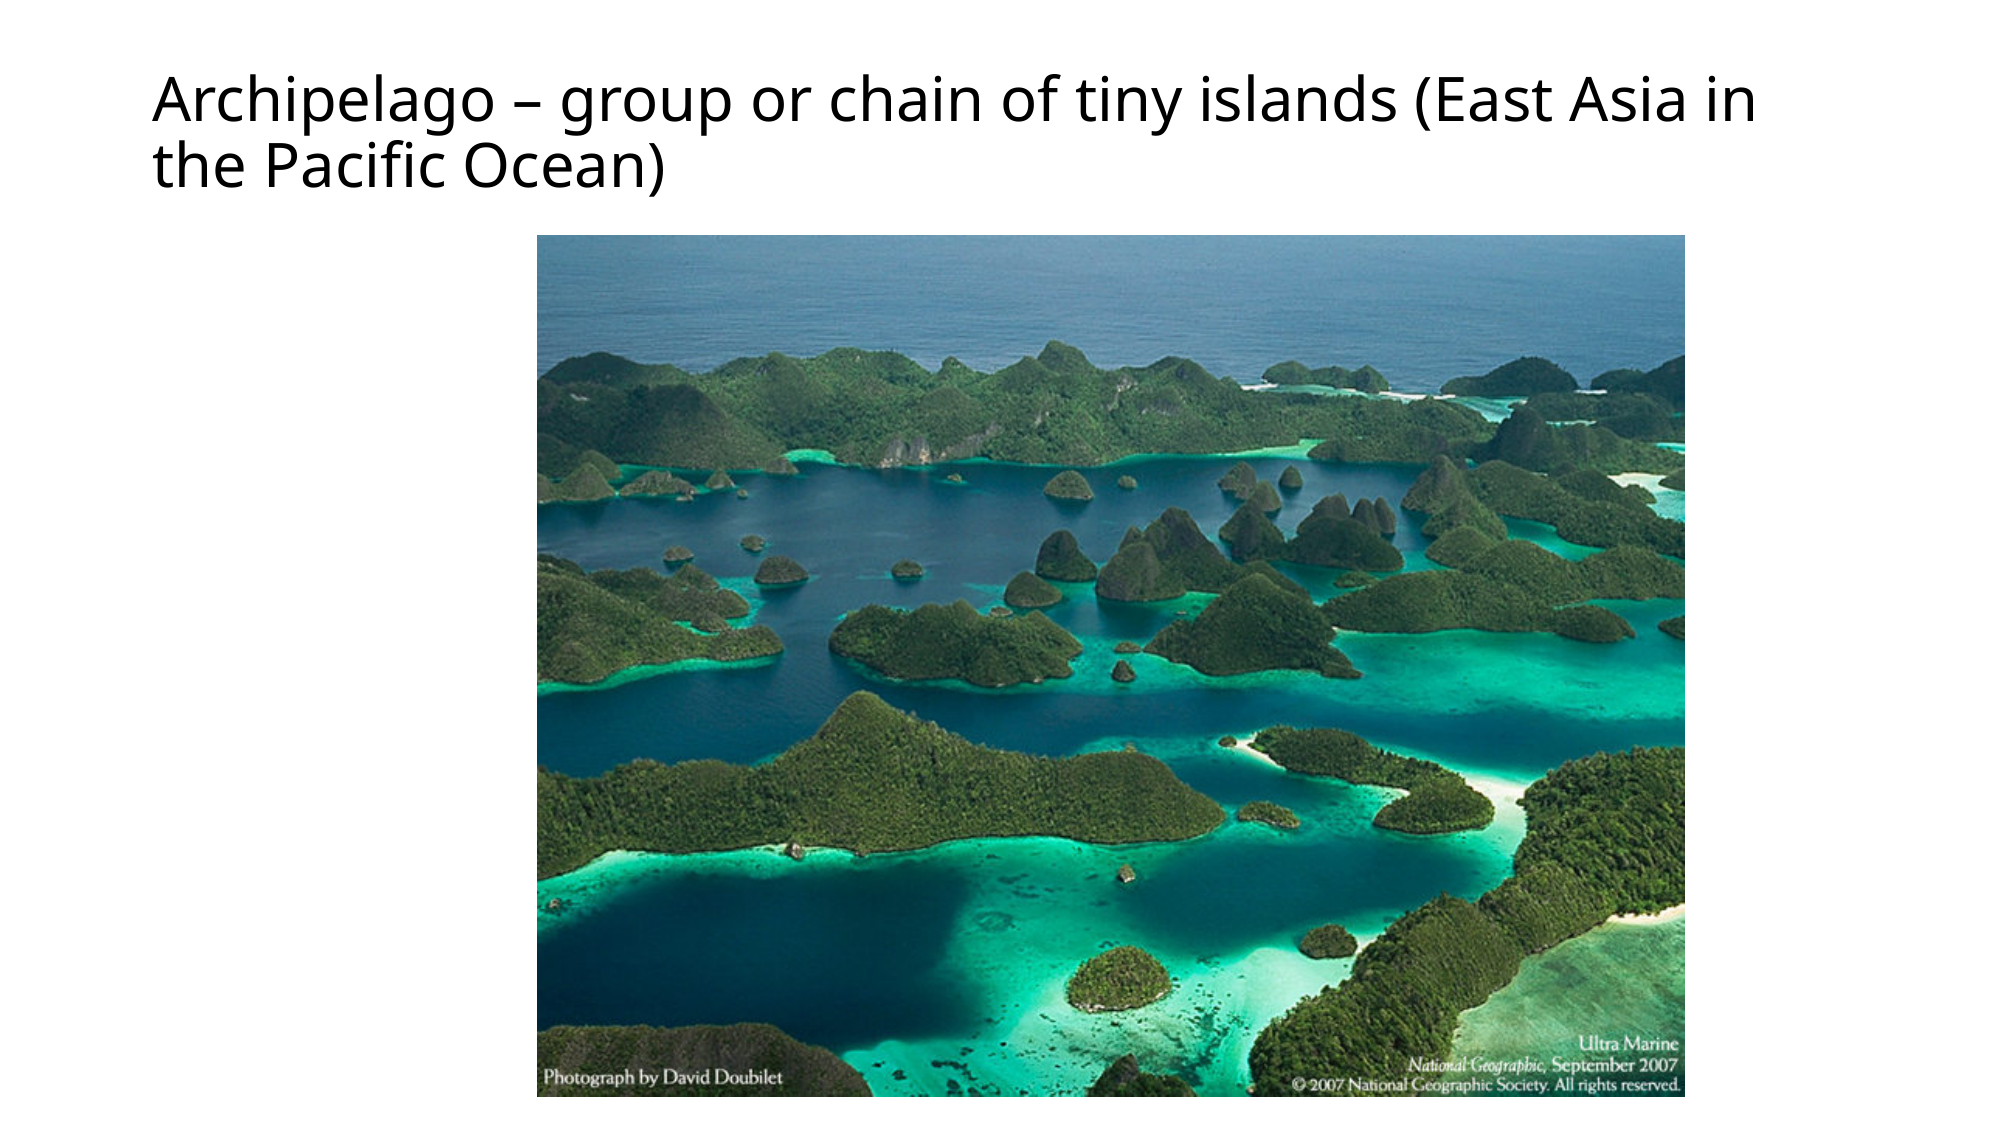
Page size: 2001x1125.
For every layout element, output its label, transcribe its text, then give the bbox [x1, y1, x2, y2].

title Archipelago – group or chain of tiny islands (East Asia in the Pacific Ocean) [137, 59, 1863, 209]
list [537, 235, 1685, 1097]
